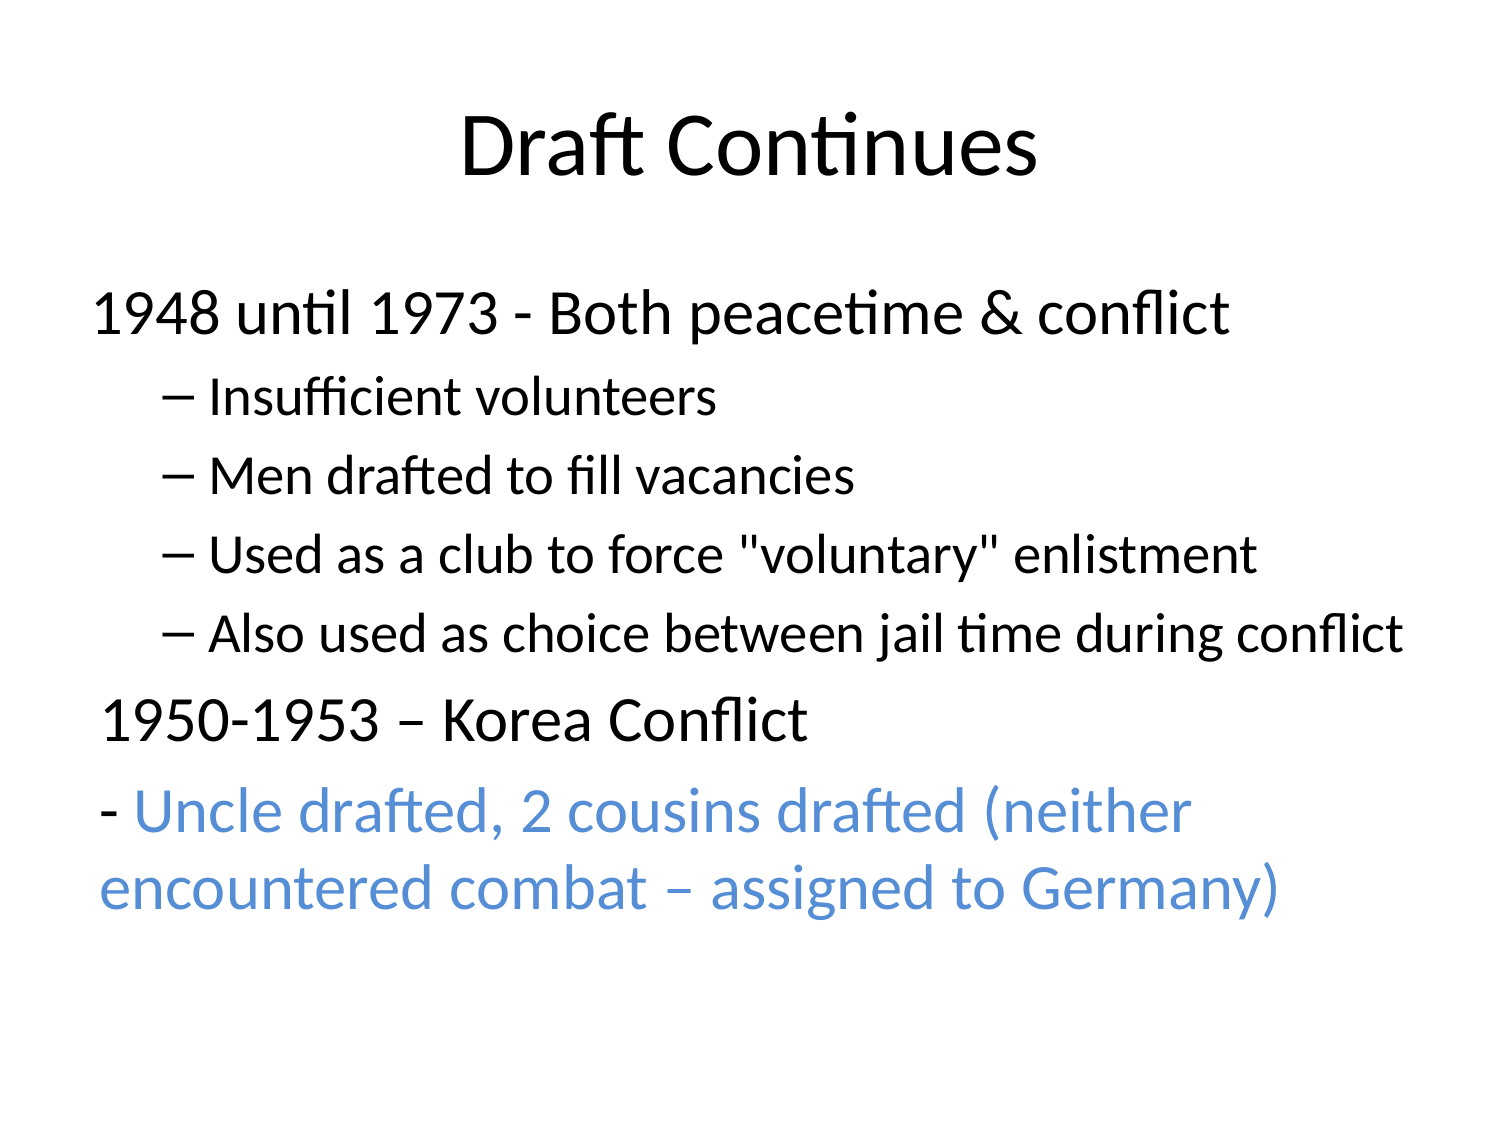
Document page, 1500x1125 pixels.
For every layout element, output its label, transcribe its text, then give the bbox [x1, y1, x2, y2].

title Draft Continues [75, 45, 1425, 233]
list 1948 until 1973 - Both peacetime & conflict Insufficient volunteers Men drafted to fill vacancies Used as a club to force "voluntary" enlistment Also used as choice between jail time during conflict 1950-1953 – Korea Conflict - Uncle drafted, 2 cousins drafted (neither encountered combat – assigned to Germany) [75, 262, 1425, 1005]
